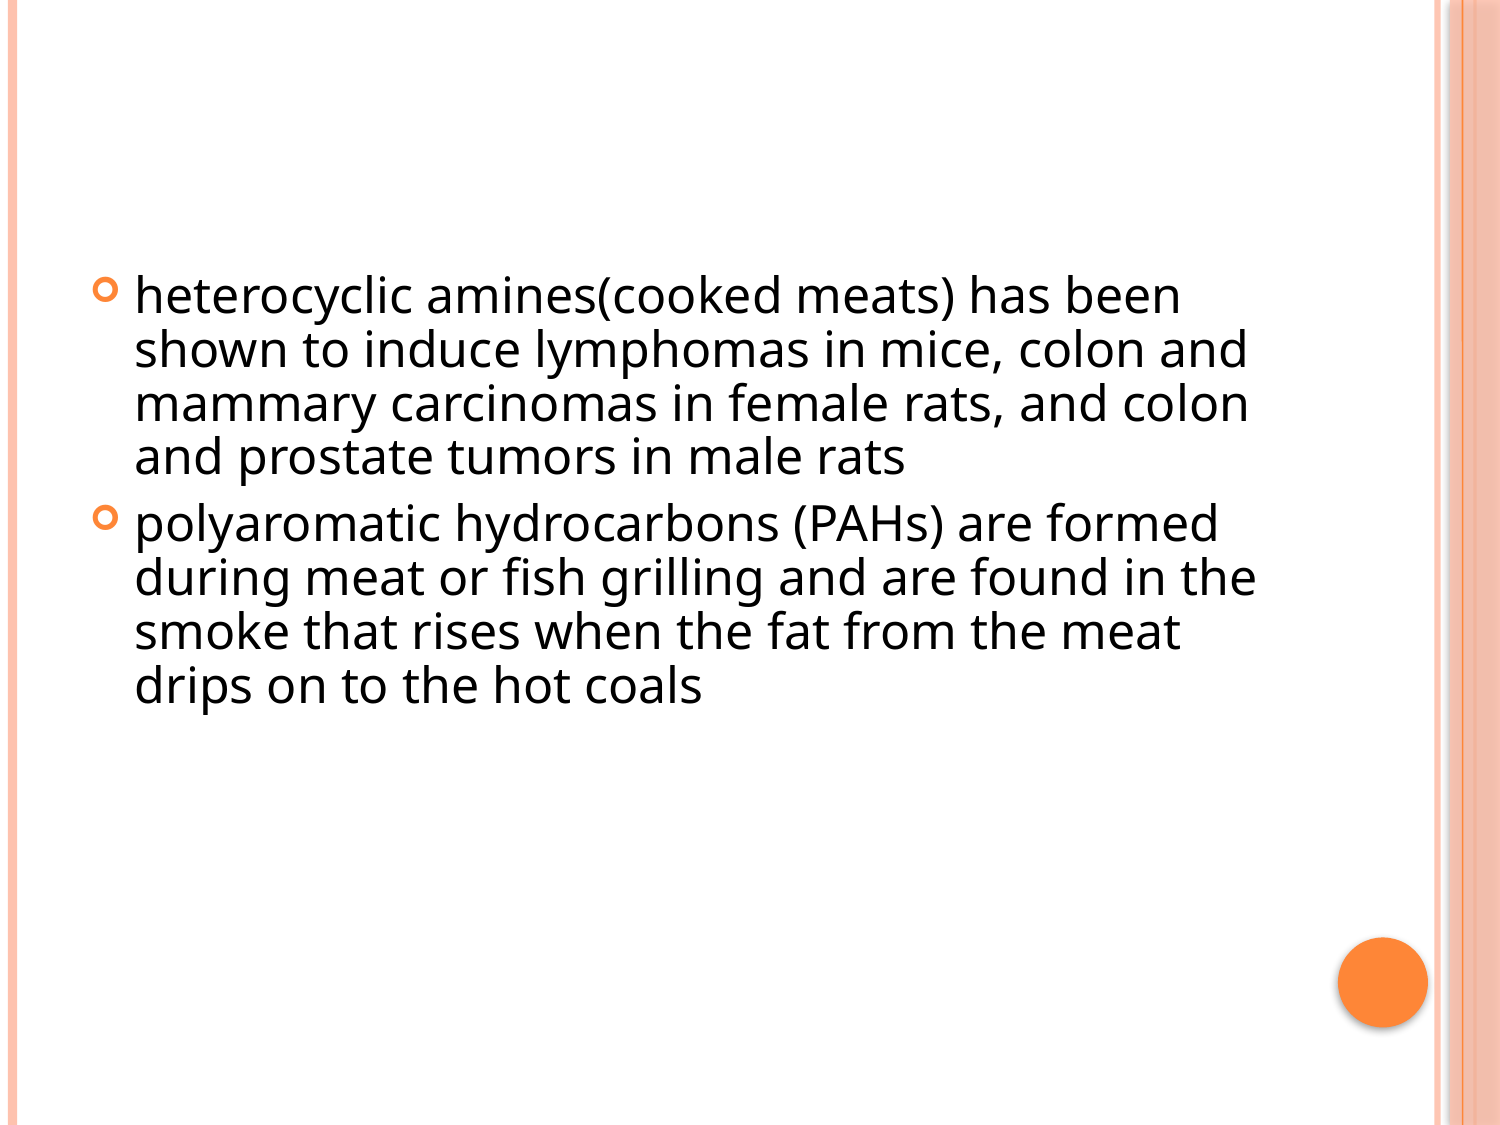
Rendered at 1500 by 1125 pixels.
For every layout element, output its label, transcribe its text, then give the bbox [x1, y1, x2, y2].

list heterocyclic amines(cooked meats) has been shown to induce lymphomas in mice, colon and mammary carcinomas in female rats, and colon and prostate tumors in male rats polyaromatic hydrocarbons (PAHs) are formed during meat or fish grilling and are found in the smoke that rises when the fat from the meat drips on to the hot coals [75, 262, 1300, 1062]
